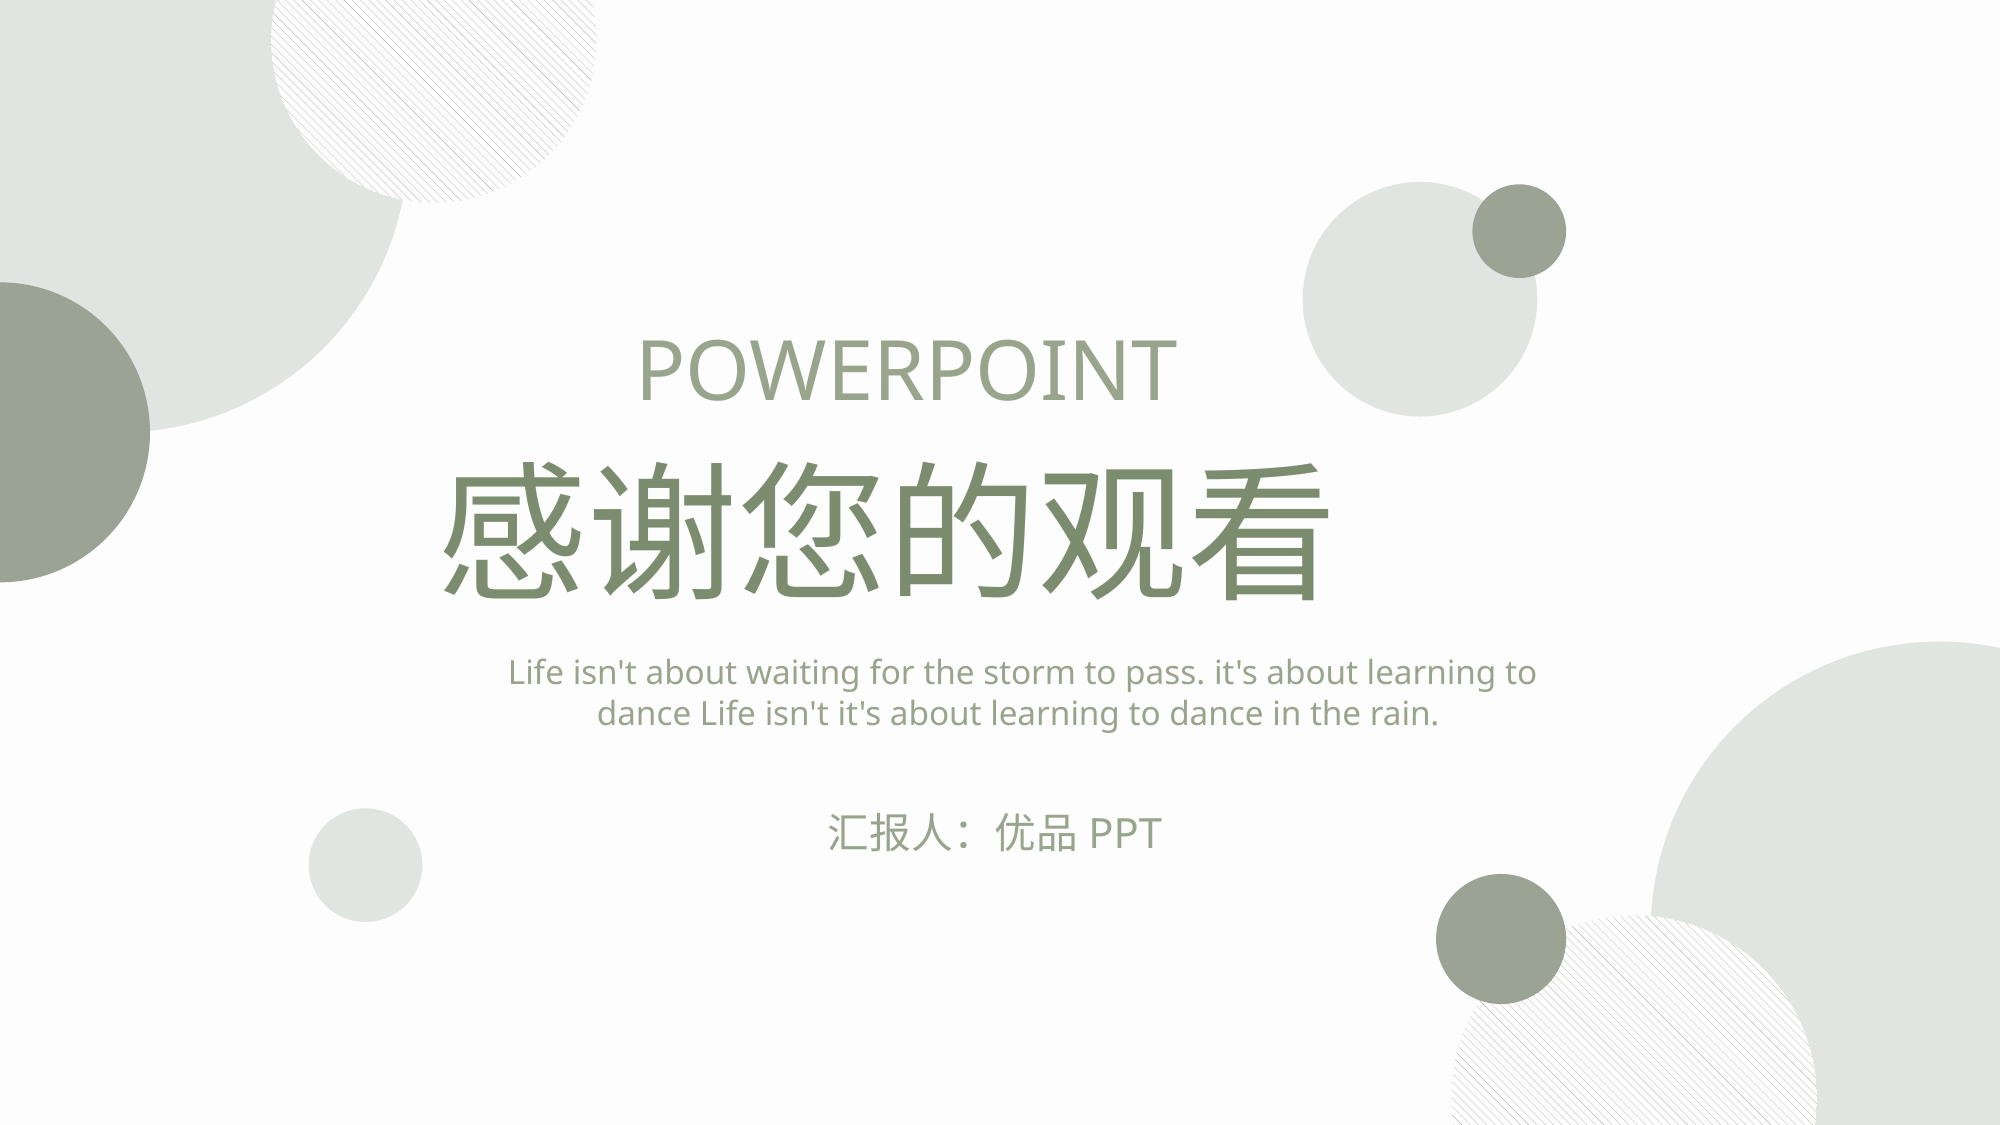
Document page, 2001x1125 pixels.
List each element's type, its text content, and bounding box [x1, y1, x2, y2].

text_box POWERPOINT [620, 309, 1464, 425]
text_box [1450, 914, 1818, 1125]
text_box 汇报人：优品PPT [792, 799, 1198, 865]
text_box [1302, 181, 1567, 417]
text_box [1435, 872, 1568, 1006]
text_box [0, 281, 152, 584]
text_box [1650, 640, 2000, 1125]
text_box [0, 0, 404, 432]
text_box Life isn't about waiting for the storm to pass. it's about learning to dance Life isn't it's about learning to dance in the rain. [471, 644, 1567, 739]
text_box 感谢您的观看 [422, 430, 1600, 626]
text_box [307, 807, 424, 924]
text_box [270, 0, 598, 204]
